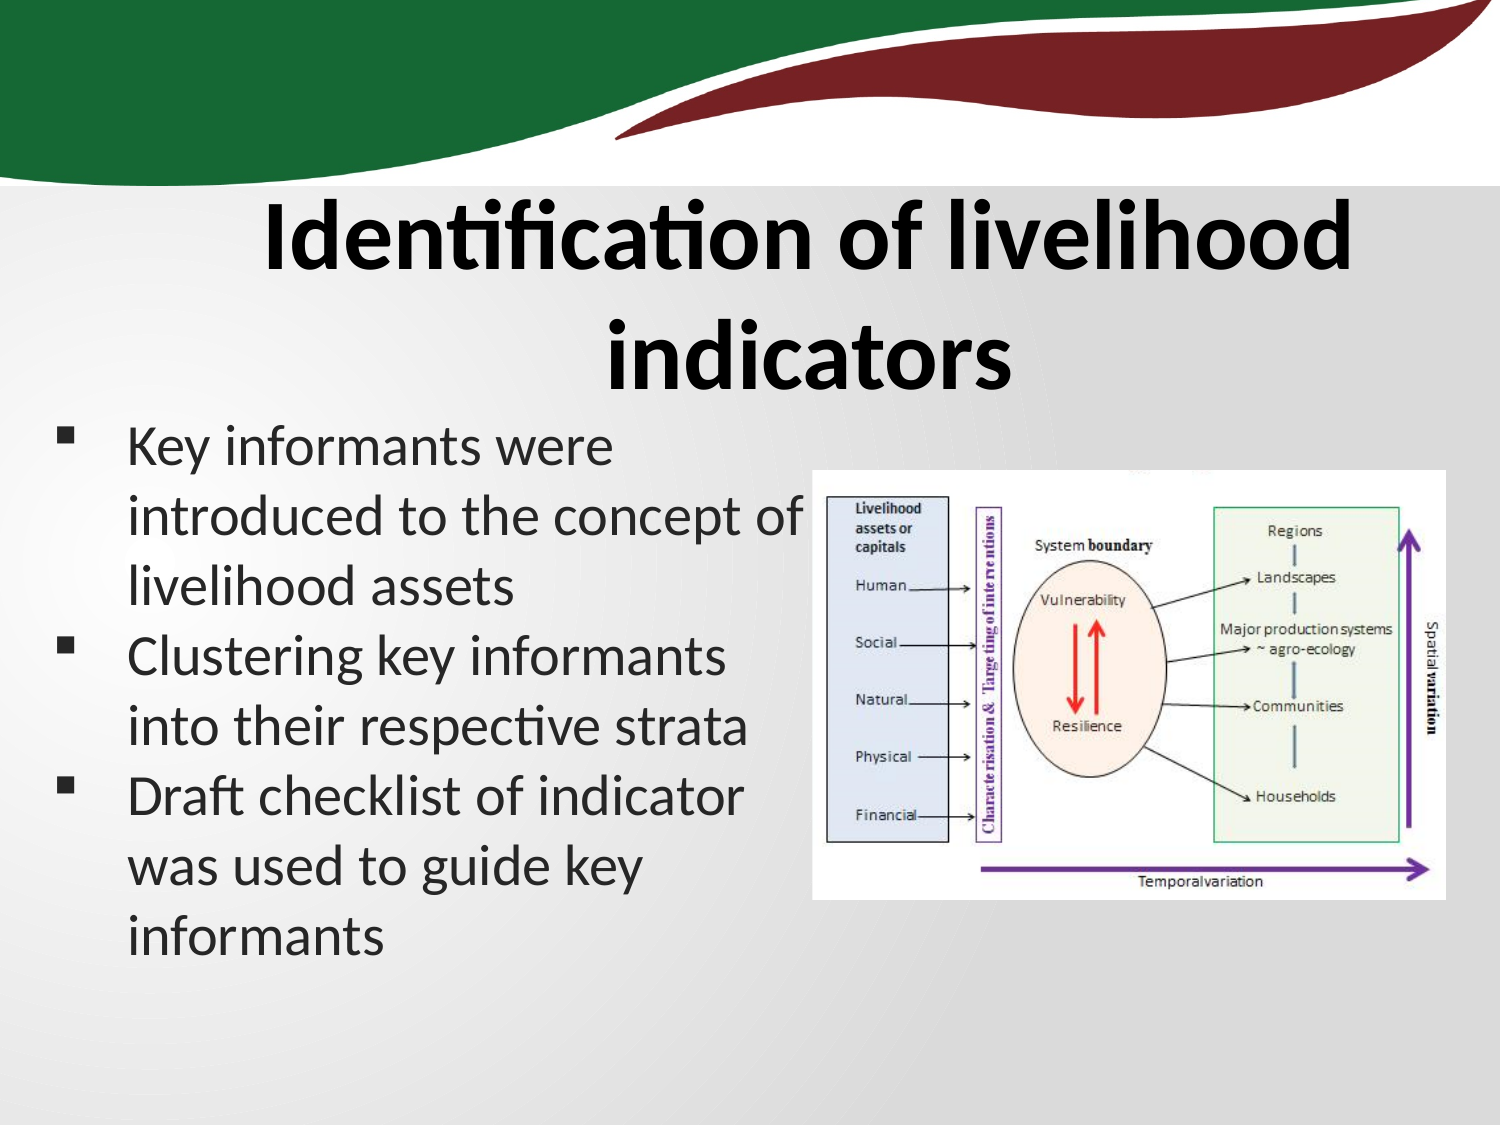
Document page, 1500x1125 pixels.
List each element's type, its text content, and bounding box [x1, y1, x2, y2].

text_box Key informants were introduced to the concept of livelihood assets Clustering key informants into their respective strata Draft checklist of indicator was used to guide key informants [0, 399, 838, 1065]
picture [811, 469, 1447, 901]
picture [0, 0, 1500, 186]
list Identification of livelihood indicators [62, 162, 1500, 400]
